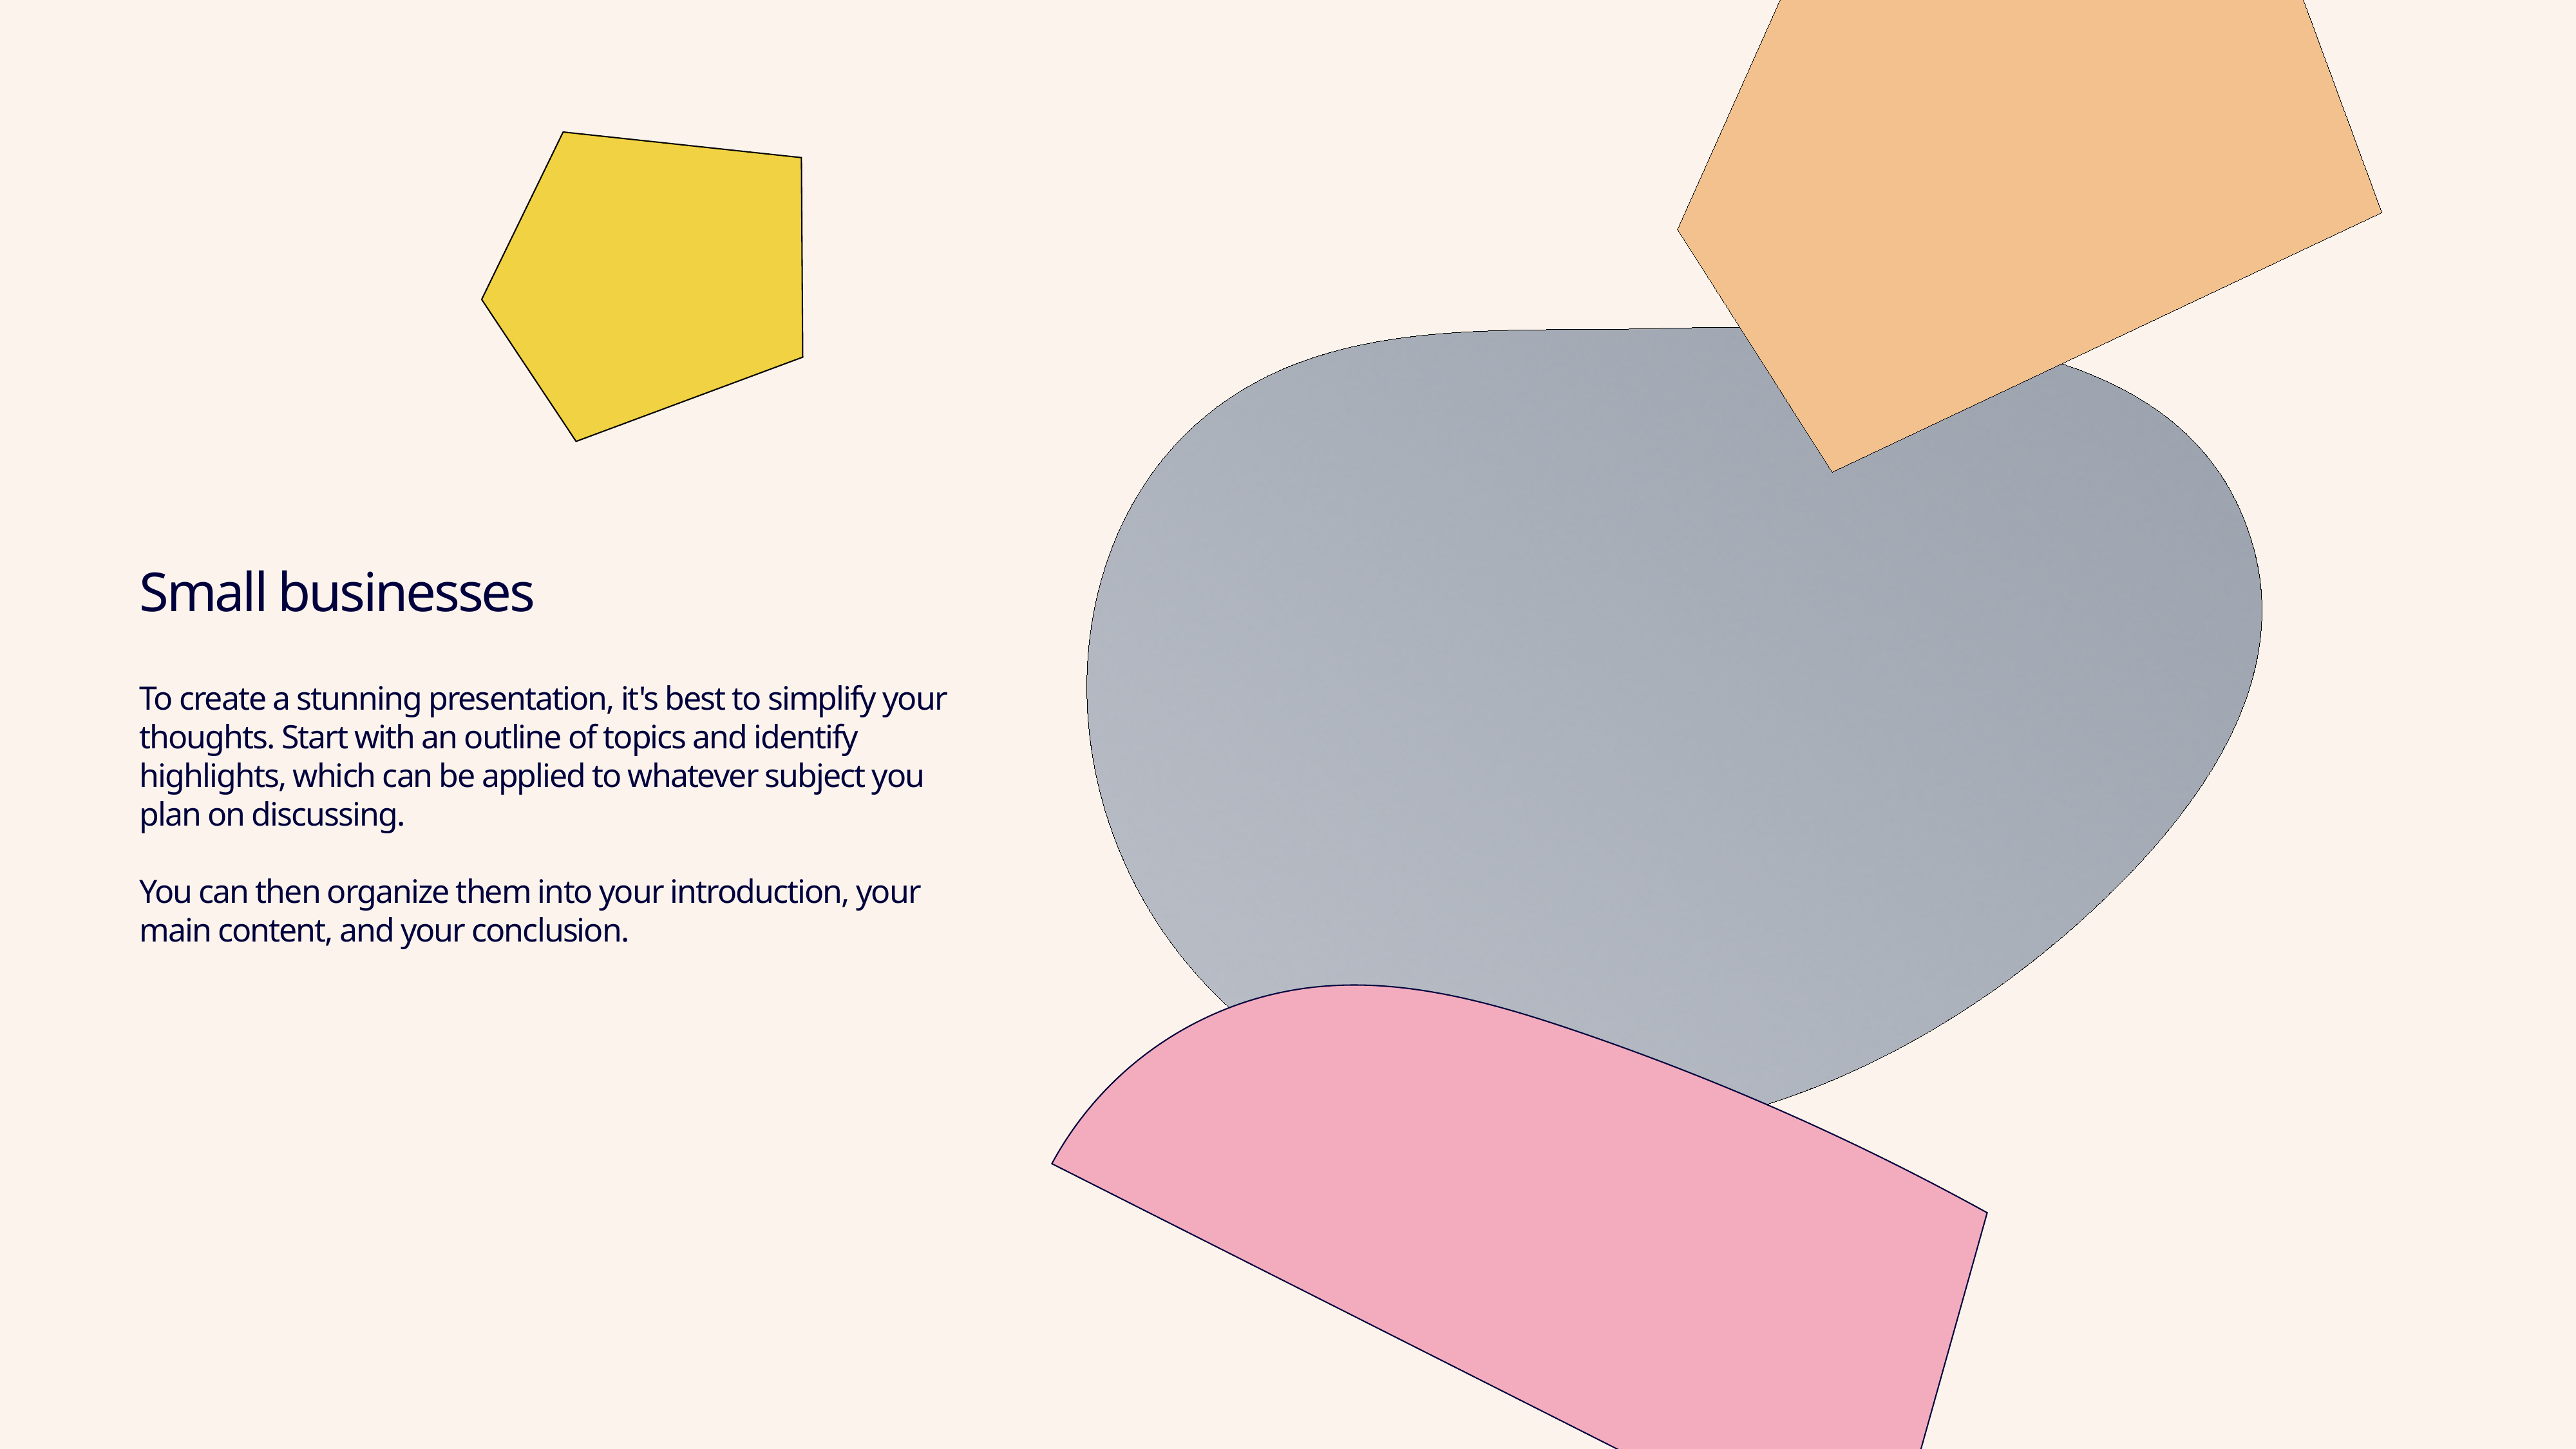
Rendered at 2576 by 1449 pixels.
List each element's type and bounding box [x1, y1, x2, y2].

text_box [1677, 0, 2382, 473]
text_box [134, 553, 964, 1050]
text_box [1052, 985, 1987, 1449]
text_box [481, 131, 803, 442]
text_box [1086, 327, 2262, 1104]
